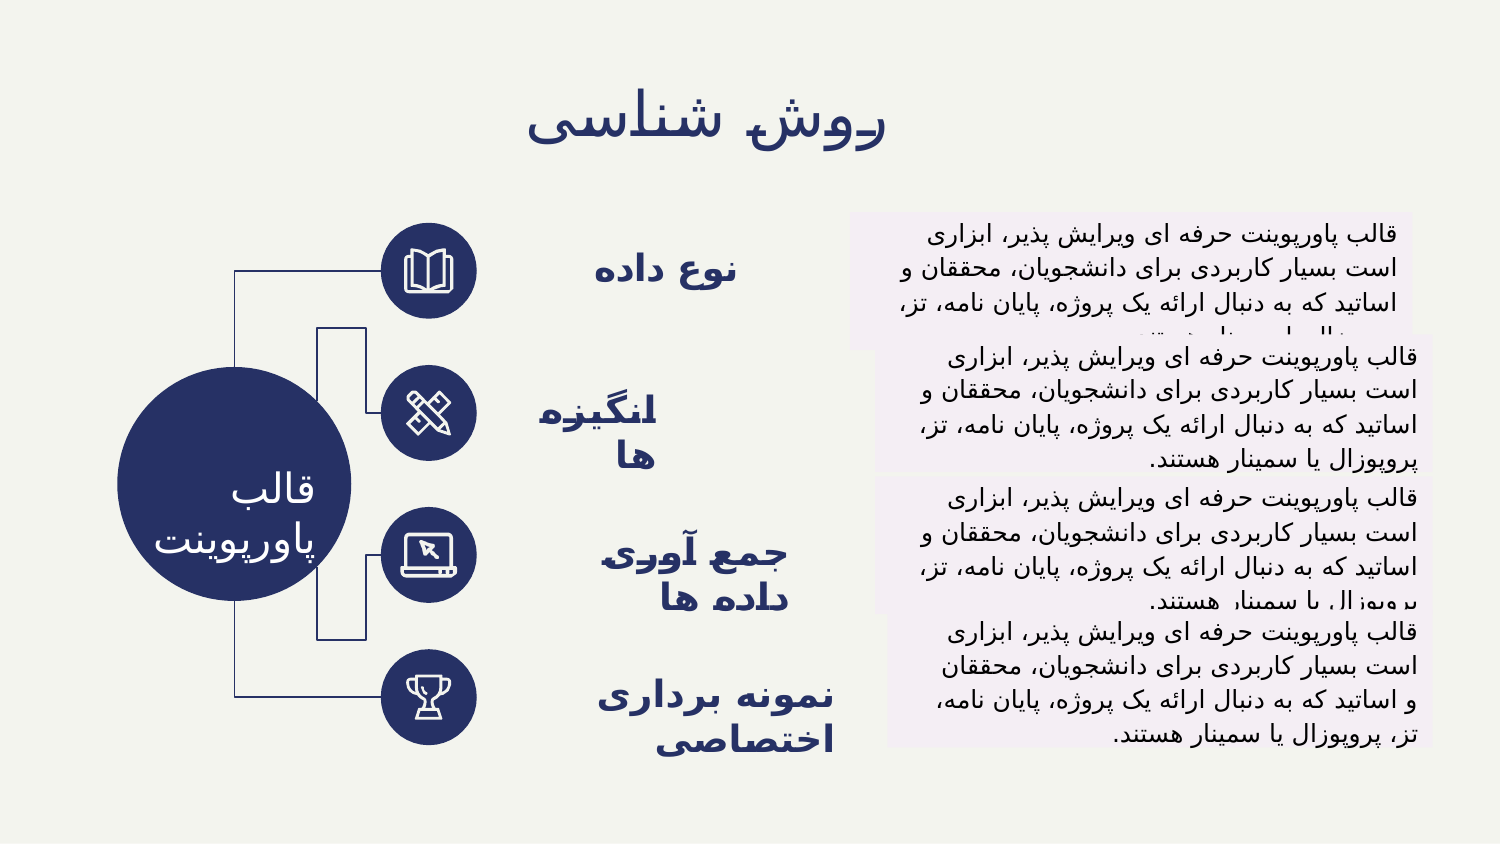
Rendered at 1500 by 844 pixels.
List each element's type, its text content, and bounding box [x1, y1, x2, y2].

text_box نوع داده [513, 241, 741, 289]
text_box قالب پاورپوینت حرفه ای ویرایش پذیر، ابزاری است بسیار کاربردی برای دانشجویان، محققان و اساتید که به دنبال ارائه یک پروژه، پایان نامه، تز، پروپوزال یا سمینار هستند. [887, 609, 1433, 748]
text_box [119, 367, 228, 459]
text_box قالب پاورپوینت حرفه ای ویرایش پذیر، ابزاری است بسیار کاربردی برای دانشجویان، محققان و اساتید که به دنبال ارائه یک پروژه، پایان نامه، تز، پروپوزال یا سمینار هستند. [849, 212, 1413, 351]
text_box جمع آوری داده ها [513, 525, 792, 618]
text_box قالب پاورپوینت حرفه ای ویرایش پذیر، ابزاری است بسیار کاربردی برای دانشجویان، محققان و اساتید که به دنبال ارائه یک پروژه، پایان نامه، تز، پروپوزال یا سمینار هستند. [875, 334, 1433, 473]
text_box [147, 562, 228, 601]
text_box قالب پاورپوینت حرفه ای ویرایش پذیر، ابزاری است بسیار کاربردی برای دانشجویان، محققان و اساتید که به دنبال ارائه یک پروژه، پایان نامه، تز، پروپوزال یا سمینار هستند. [875, 476, 1433, 615]
text_box قالب پاورپوینت [112, 459, 228, 562]
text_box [233, 248, 458, 720]
title روش شناسی [525, 71, 902, 215]
text_box نمونه برداری اختصاصی [513, 667, 838, 760]
text_box انگیزه ها [513, 383, 659, 476]
text_box [392, 663, 477, 746]
text_box [387, 222, 477, 305]
text_box [463, 379, 477, 447]
text_box [463, 521, 477, 589]
